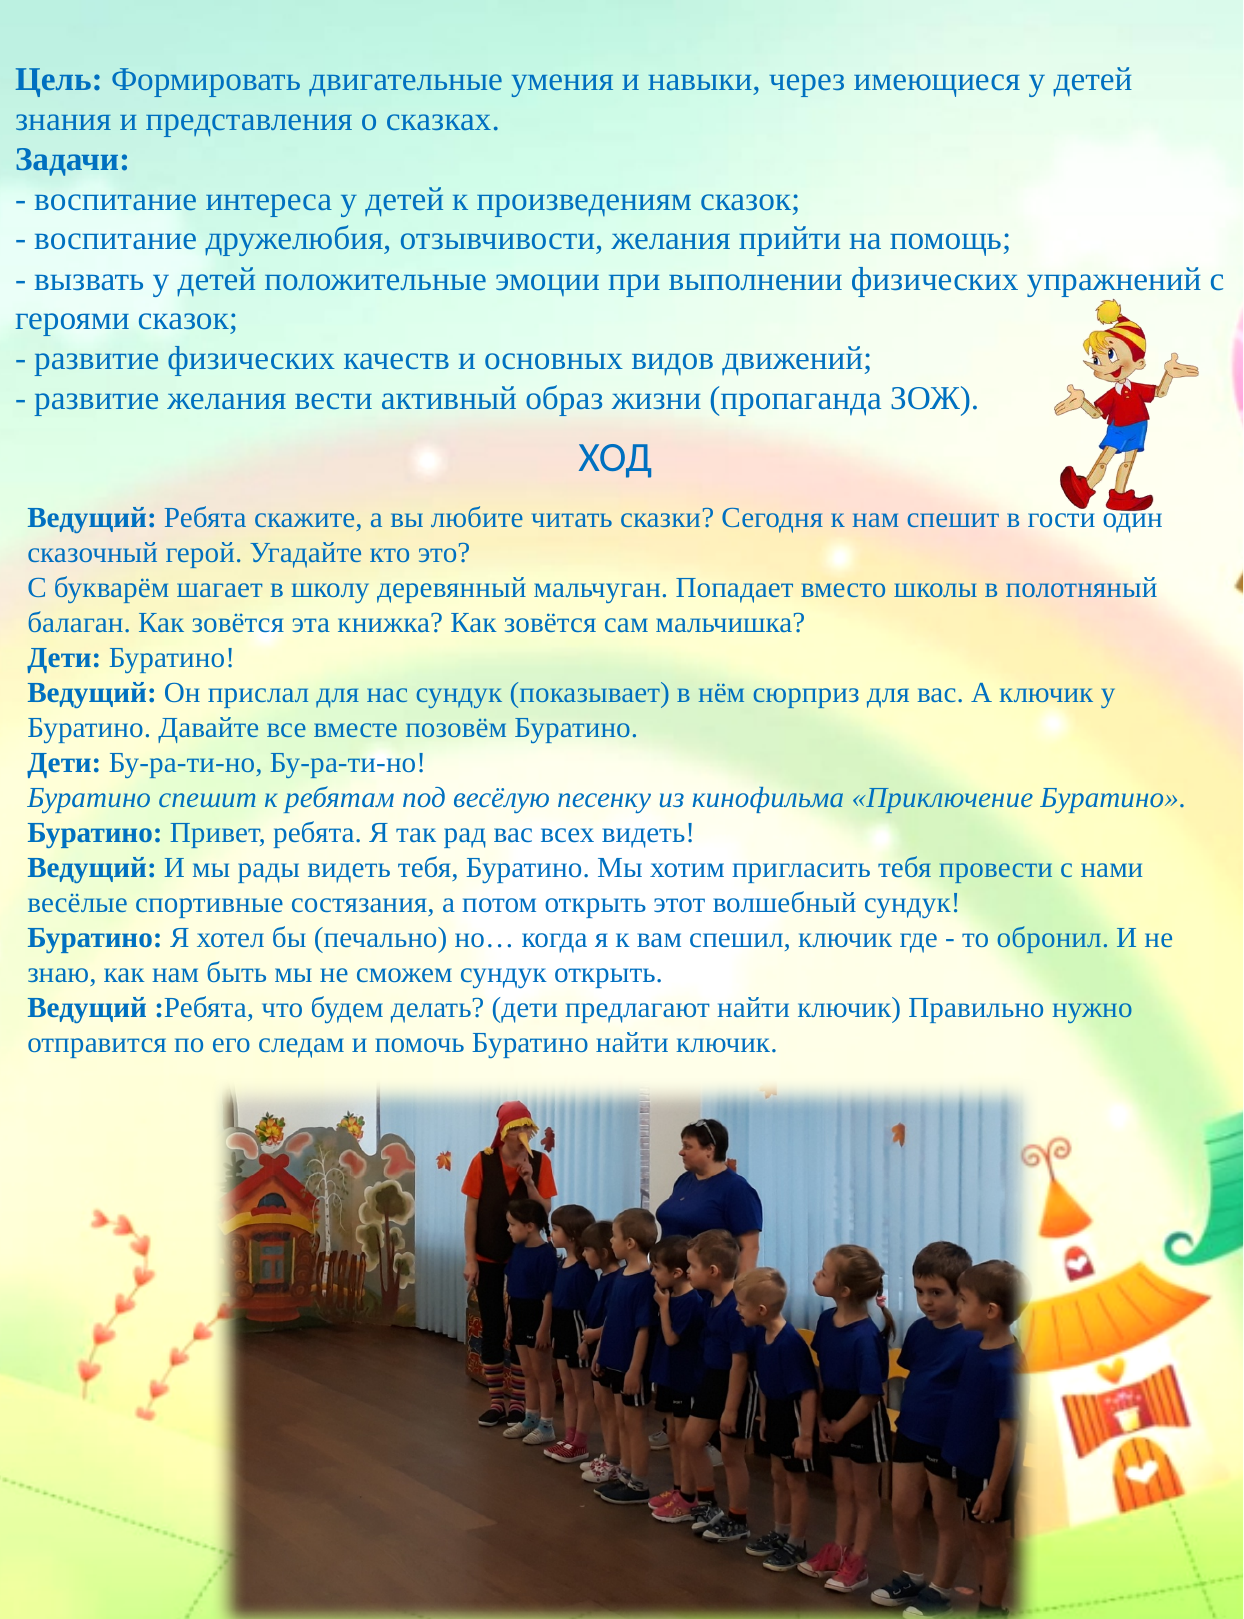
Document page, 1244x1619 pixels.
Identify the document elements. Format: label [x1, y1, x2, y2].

text_box [0, 0, 1244, 1619]
